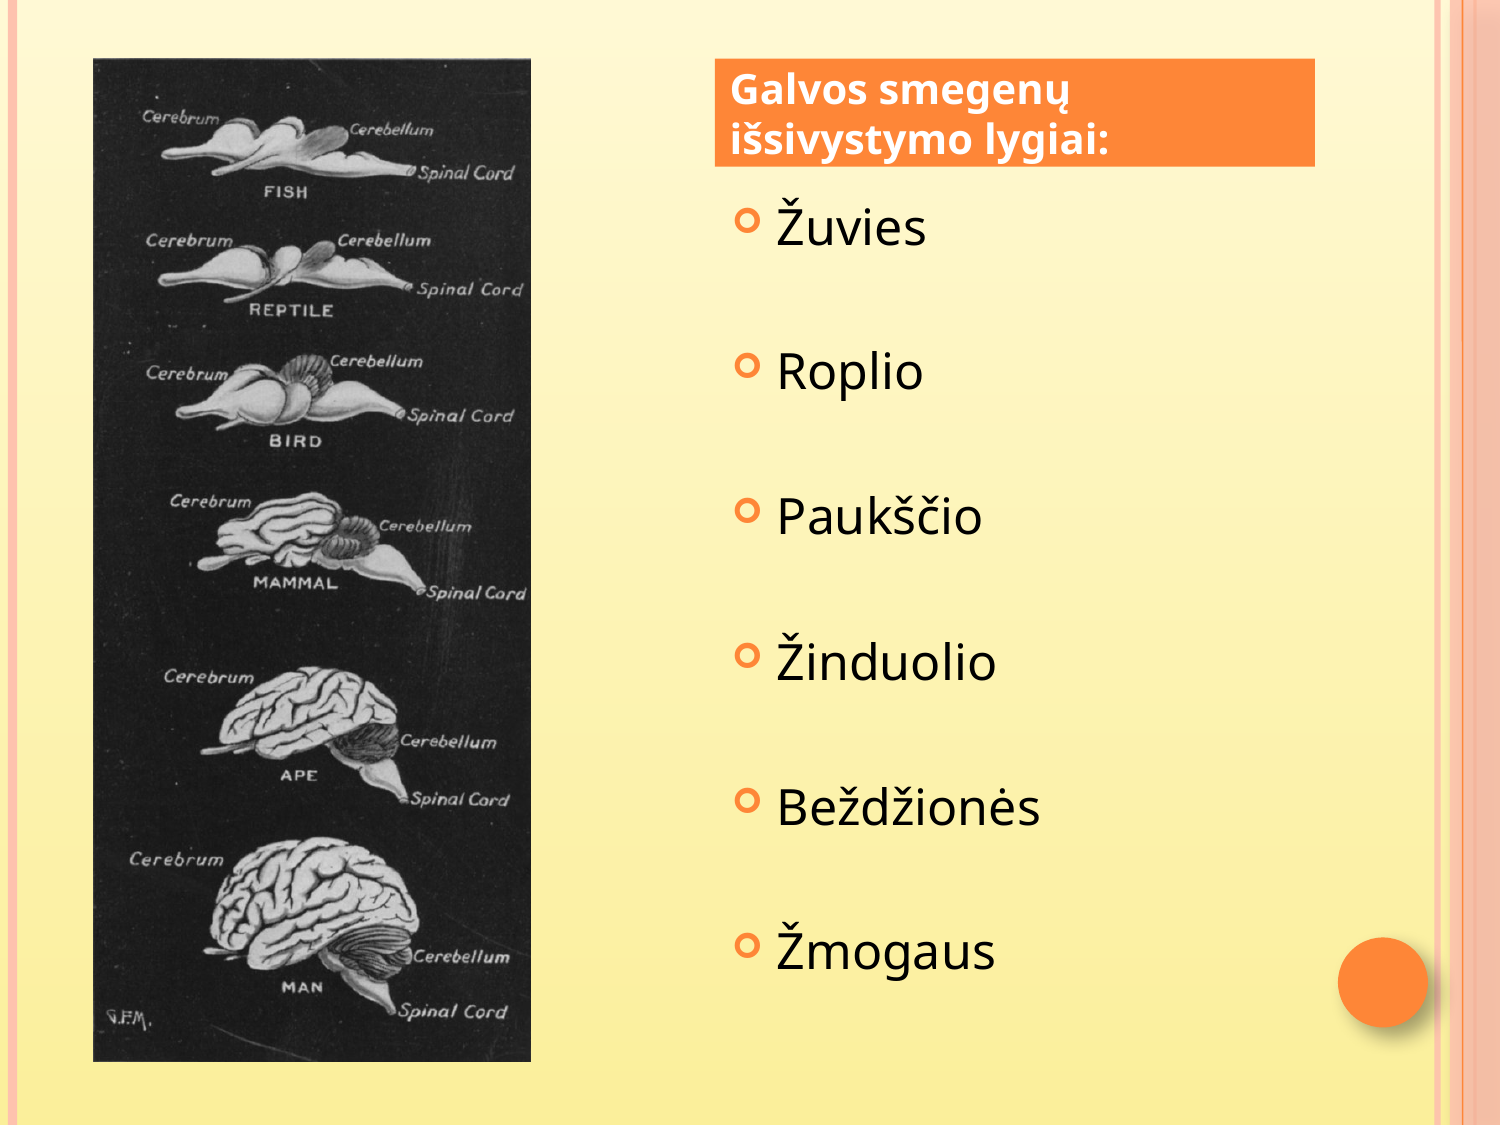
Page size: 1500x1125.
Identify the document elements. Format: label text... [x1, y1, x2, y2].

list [93, 58, 531, 1063]
list Galvos smegenų išsivystymo lygiai: [714, 58, 1315, 167]
list Žuvies Roplio Paukščio Žinduolio Beždžionės Žmogaus [717, 187, 1318, 1025]
